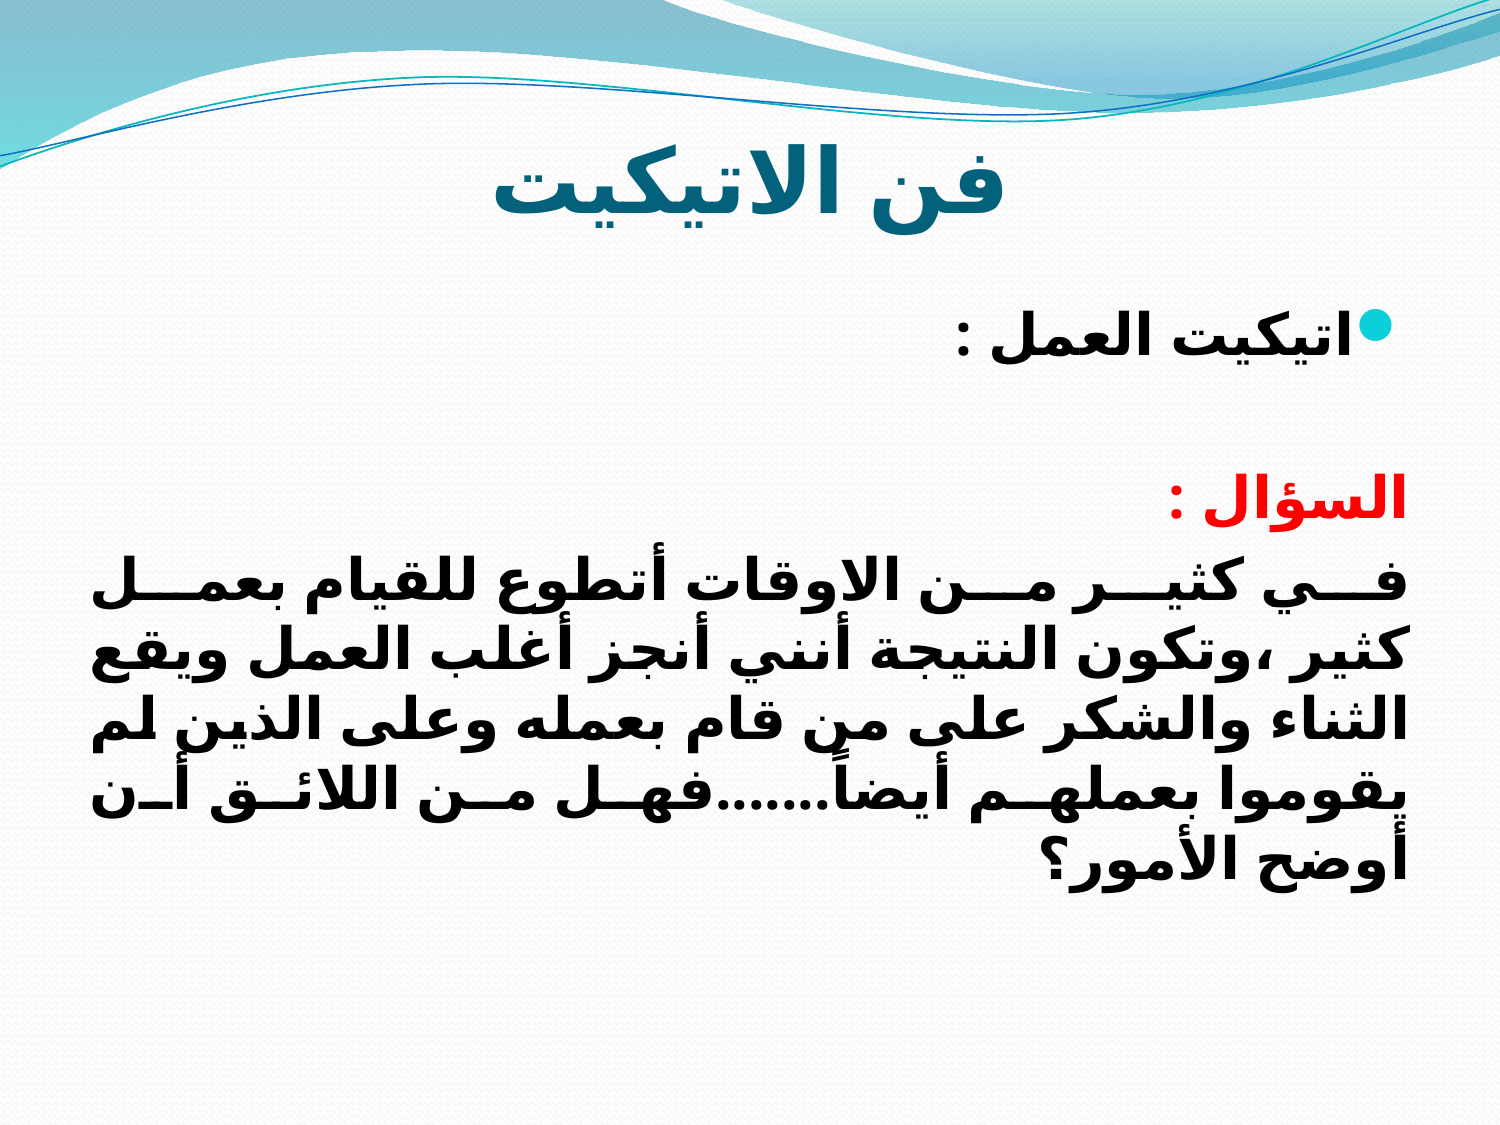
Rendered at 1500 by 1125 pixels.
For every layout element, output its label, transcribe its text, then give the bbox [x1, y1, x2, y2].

title فن الاتيكيت [75, 115, 1425, 208]
list اتيكيت العمل : السؤال : في كثير من الاوقات أتطوع للقيام بعمل كثير ،وتكون النتيجة أنني أنجز أغلب العمل ويقع الثناء والشكر على من قام بعمله وعلى الذين لم يقوموا بعملهم أيضاً.......فهل من اللائق أن أوضح الأمور؟ [75, 208, 1425, 1038]
